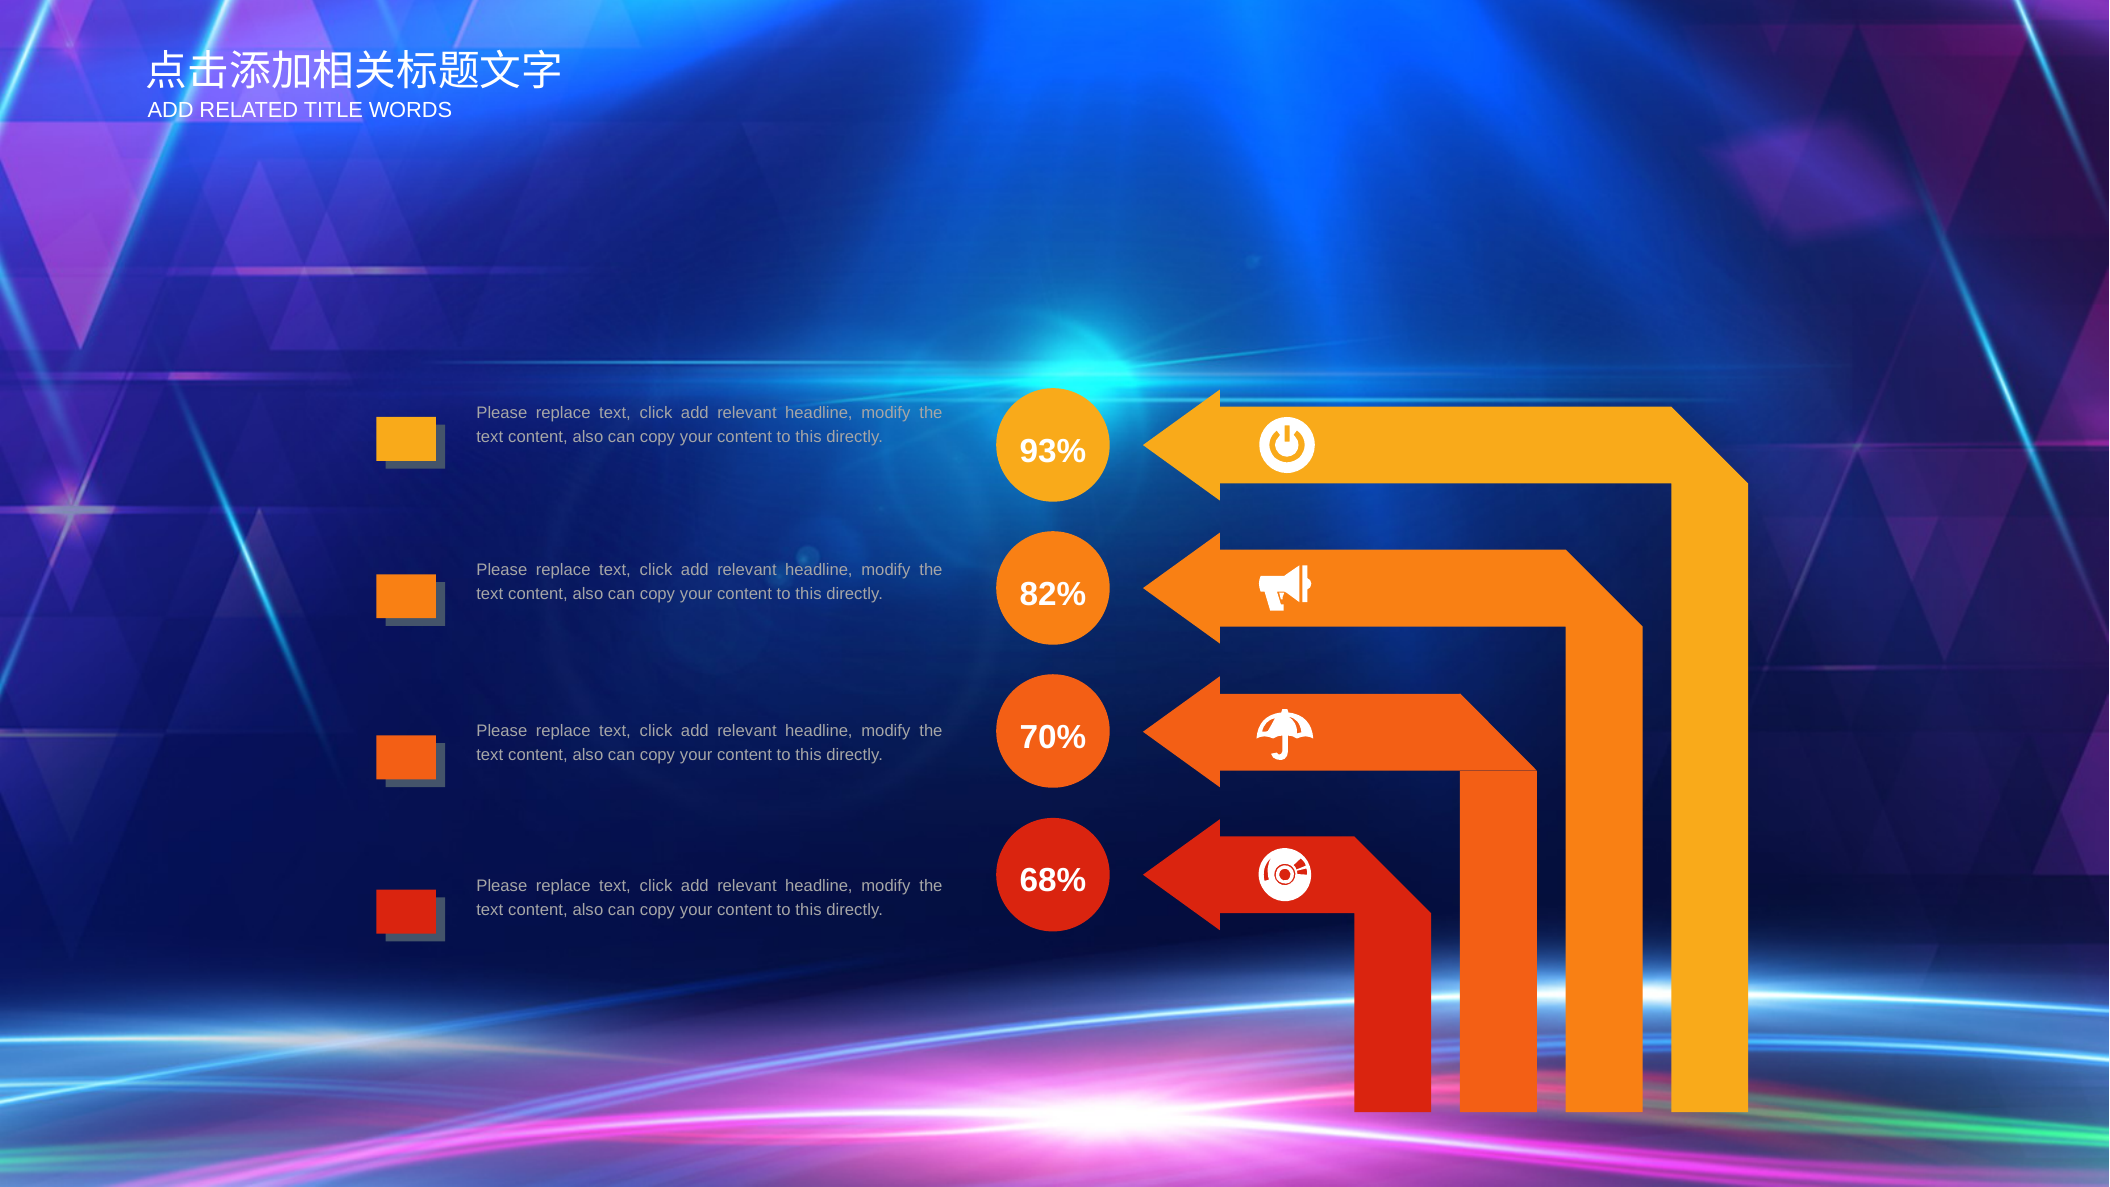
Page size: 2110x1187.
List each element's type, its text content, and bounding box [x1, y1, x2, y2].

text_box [376, 574, 446, 626]
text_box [376, 416, 446, 469]
text_box Please replace text, click add relevant headline, modify the text content, also can copy your content to this directly. [461, 390, 959, 453]
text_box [996, 531, 1110, 645]
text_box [996, 388, 1110, 502]
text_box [996, 674, 1110, 788]
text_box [1142, 389, 1749, 1112]
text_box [376, 735, 446, 788]
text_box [376, 889, 446, 942]
text_box Please replace text, click add relevant headline, modify the text content, also can copy your content to this directly. [461, 547, 959, 611]
text_box 点击添加相关标题文字 [145, 43, 564, 95]
text_box ADD RELATED TITLE WORDS [147, 96, 453, 123]
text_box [996, 817, 1110, 932]
text_box Please replace text, click add relevant headline, modify the text content, also can copy your content to this directly. [461, 708, 959, 772]
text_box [1142, 819, 1432, 1112]
text_box Please replace text, click add relevant headline, modify the text content, also can copy your content to this directly. [461, 863, 959, 926]
picture [0, 0, 2109, 1187]
